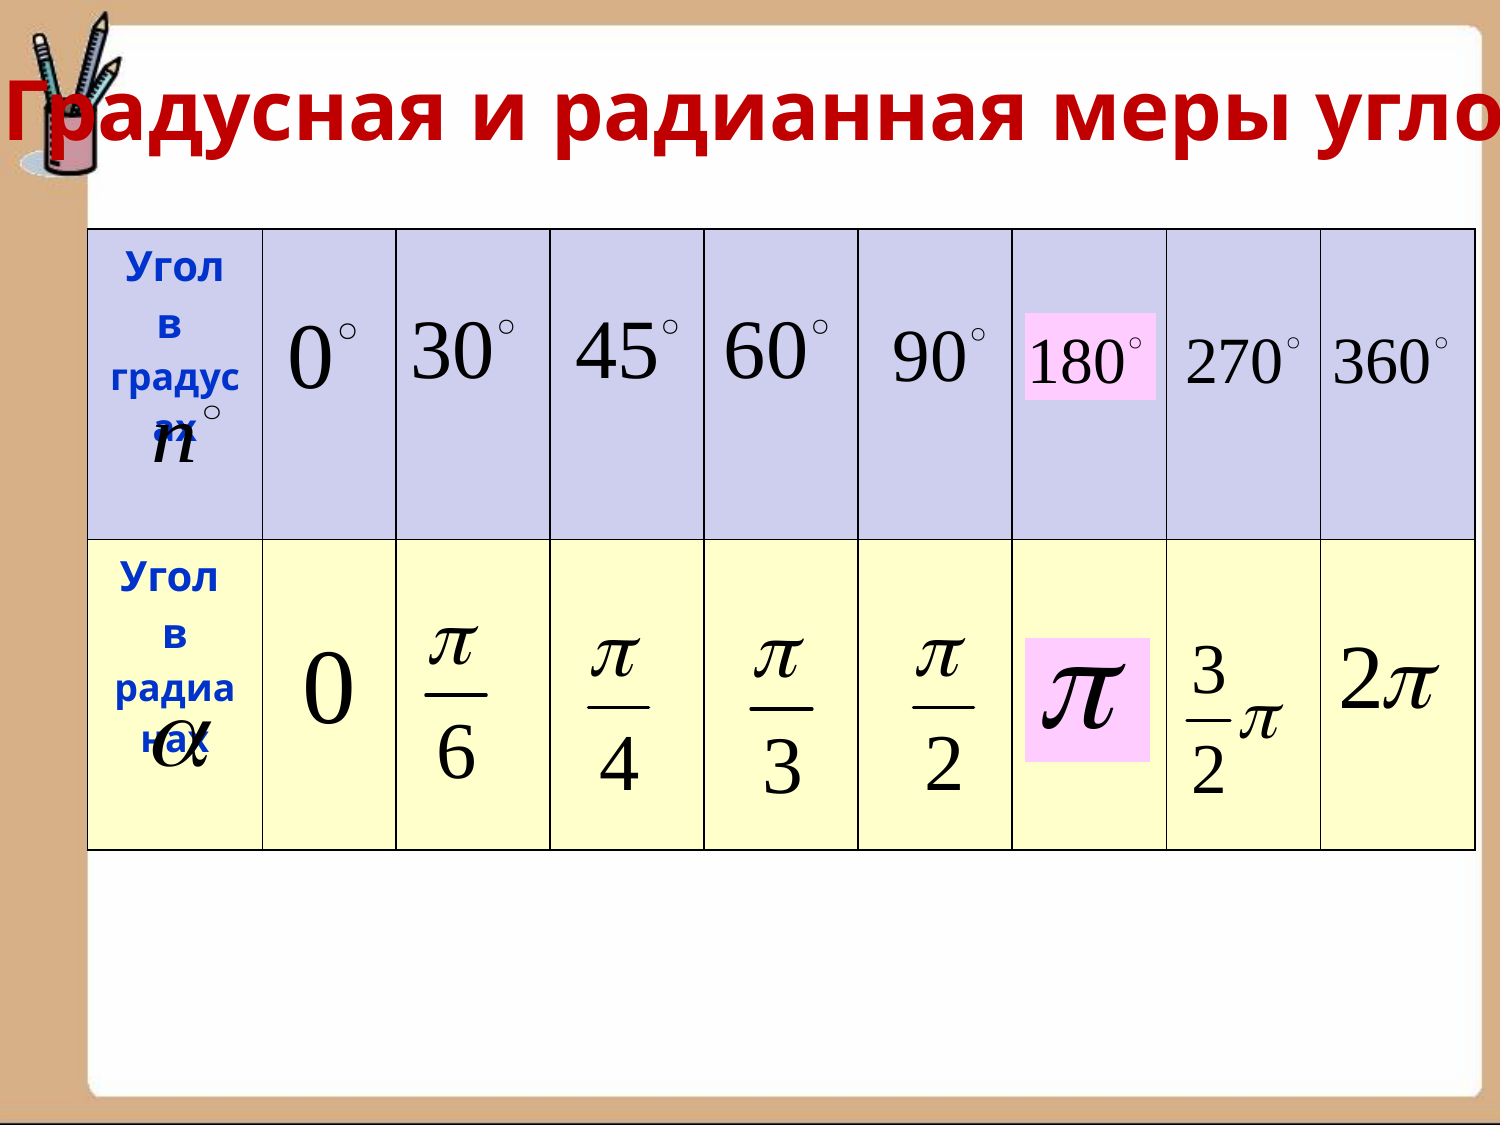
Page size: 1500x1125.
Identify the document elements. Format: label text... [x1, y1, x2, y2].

table_cell Угол в радианах [88, 540, 262, 849]
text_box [1174, 312, 1313, 401]
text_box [137, 699, 238, 792]
picture [0, 0, 1500, 50]
table_cell [551, 540, 703, 849]
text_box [712, 287, 847, 401]
table_cell [397, 540, 549, 849]
table_cell [1013, 540, 1166, 849]
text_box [274, 287, 377, 413]
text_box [562, 287, 697, 401]
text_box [1024, 312, 1157, 401]
table_header Угол в градусах [88, 230, 262, 539]
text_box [1174, 624, 1301, 810]
table_header [1167, 230, 1320, 539]
table_cell [705, 540, 857, 849]
table_cell [1321, 540, 1474, 849]
table_cell [1167, 540, 1320, 849]
table_header [397, 230, 549, 539]
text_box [899, 599, 988, 809]
table_header [1013, 230, 1166, 539]
table_header [263, 230, 395, 539]
text_box Градусная и радианная меры углов [0, 50, 1500, 165]
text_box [883, 299, 1003, 401]
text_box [737, 599, 827, 812]
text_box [1024, 637, 1151, 763]
table_cell [859, 540, 1011, 849]
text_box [412, 587, 501, 797]
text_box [574, 599, 663, 809]
table_cell [263, 540, 395, 849]
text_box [399, 287, 534, 401]
table_header [705, 230, 857, 539]
picture [0, 165, 1500, 1125]
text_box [1324, 312, 1463, 401]
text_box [1324, 624, 1463, 733]
table_header [551, 230, 703, 539]
table_header [859, 230, 1011, 539]
table_header [1321, 230, 1474, 539]
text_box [287, 624, 378, 751]
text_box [137, 374, 238, 483]
